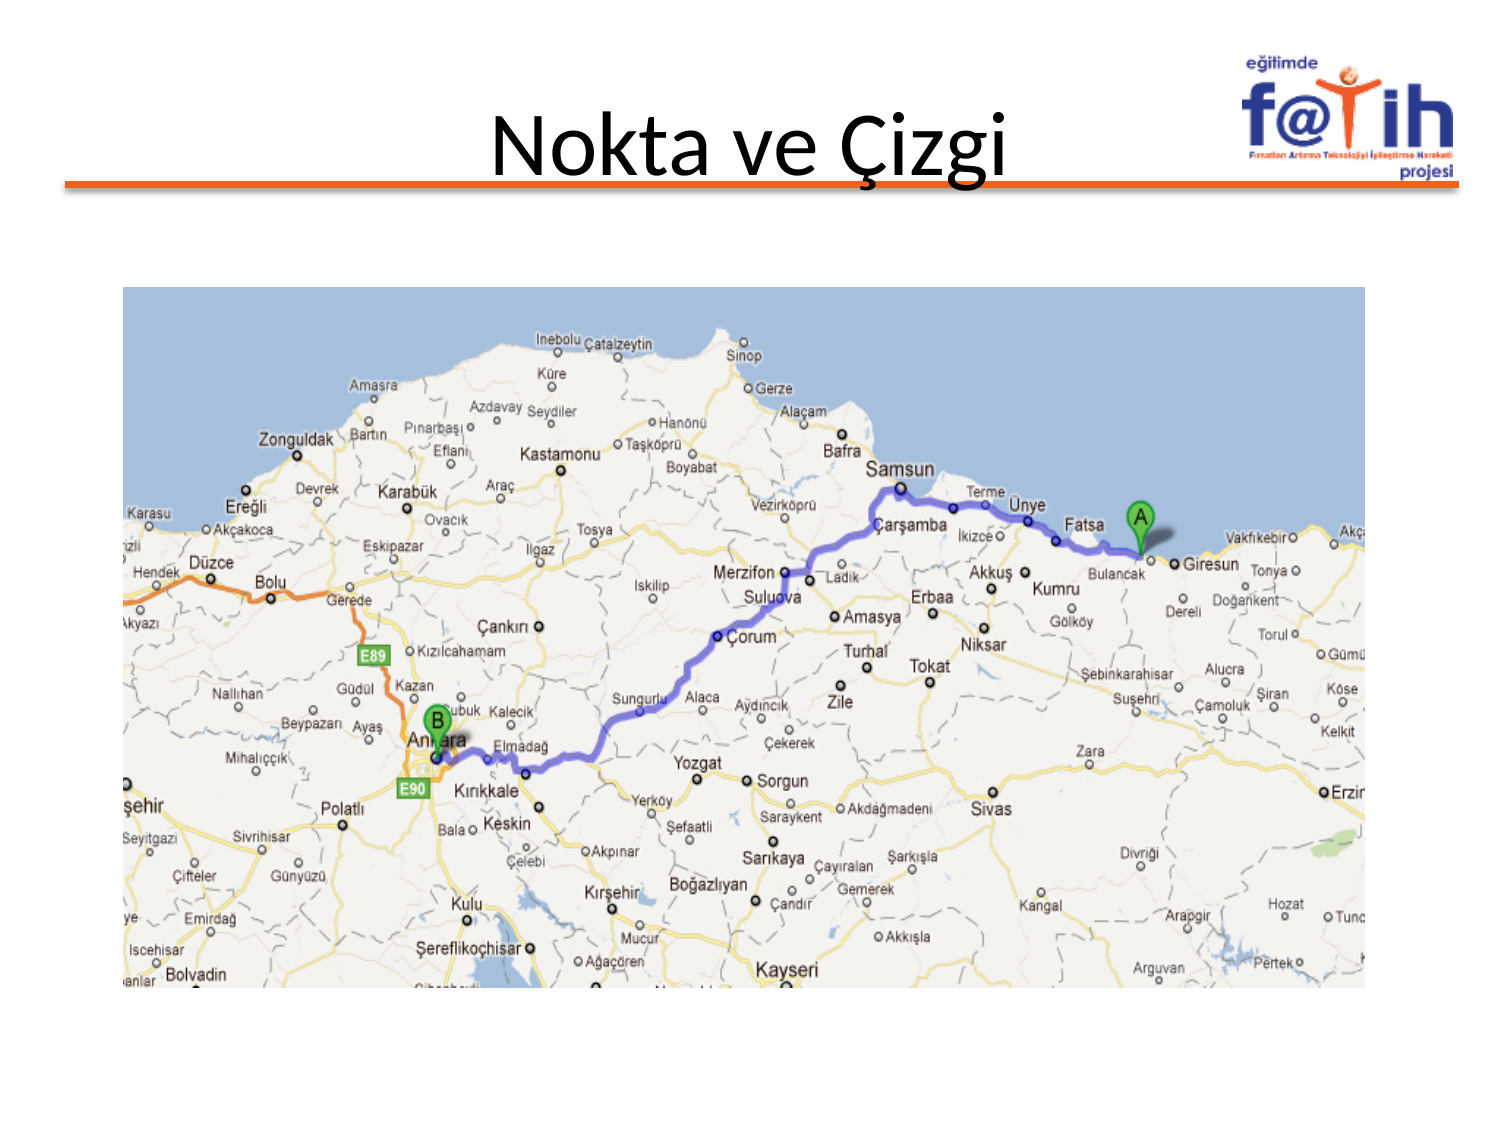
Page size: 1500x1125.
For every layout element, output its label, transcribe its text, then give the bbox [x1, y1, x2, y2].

picture [123, 287, 1365, 988]
title Nokta ve Çizgi [75, 45, 1425, 233]
picture [1425, 54, 1453, 182]
